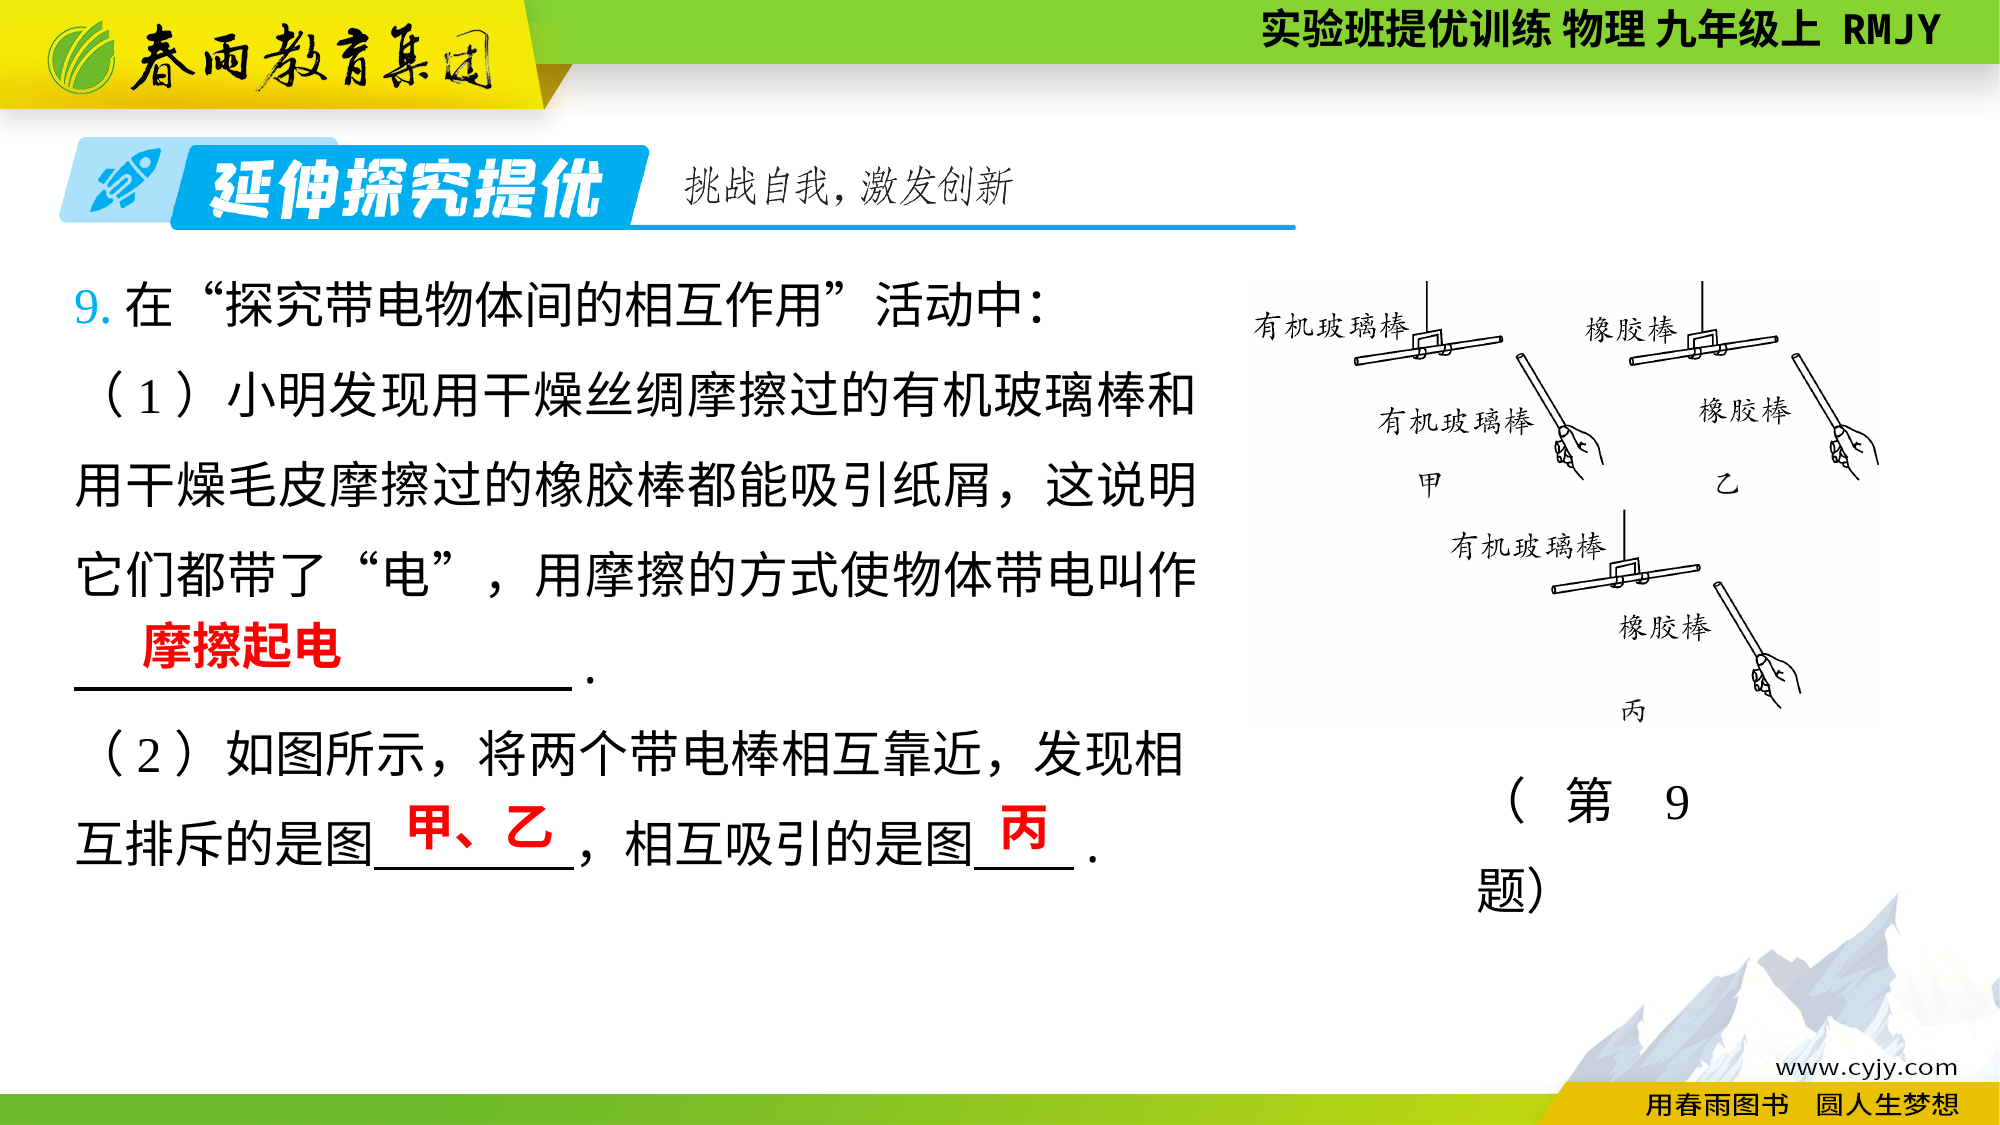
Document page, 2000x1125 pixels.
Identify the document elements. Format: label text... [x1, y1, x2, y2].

picture [0, 0, 2000, 1125]
text_box 丙 [984, 788, 1065, 863]
text_box 甲、乙 [389, 787, 570, 863]
text_box （第9题） [1461, 735, 1717, 837]
list 9.在“探究带电物体间的相互作用”活动中： （1）小明发现用干燥丝绸摩擦过的有机玻璃棒和用干燥毛皮摩擦过的橡胶棒都能吸引纸屑，这说明它们都带了“电”，用摩擦的方式使物体带电叫作 . [59, 238, 1213, 706]
text_box 摩擦起电 [127, 606, 358, 682]
text_box （2）如图所示，将两个带电棒相互靠近，发现相互排斥的是图 ，相互吸引的是图 . [59, 685, 1200, 881]
